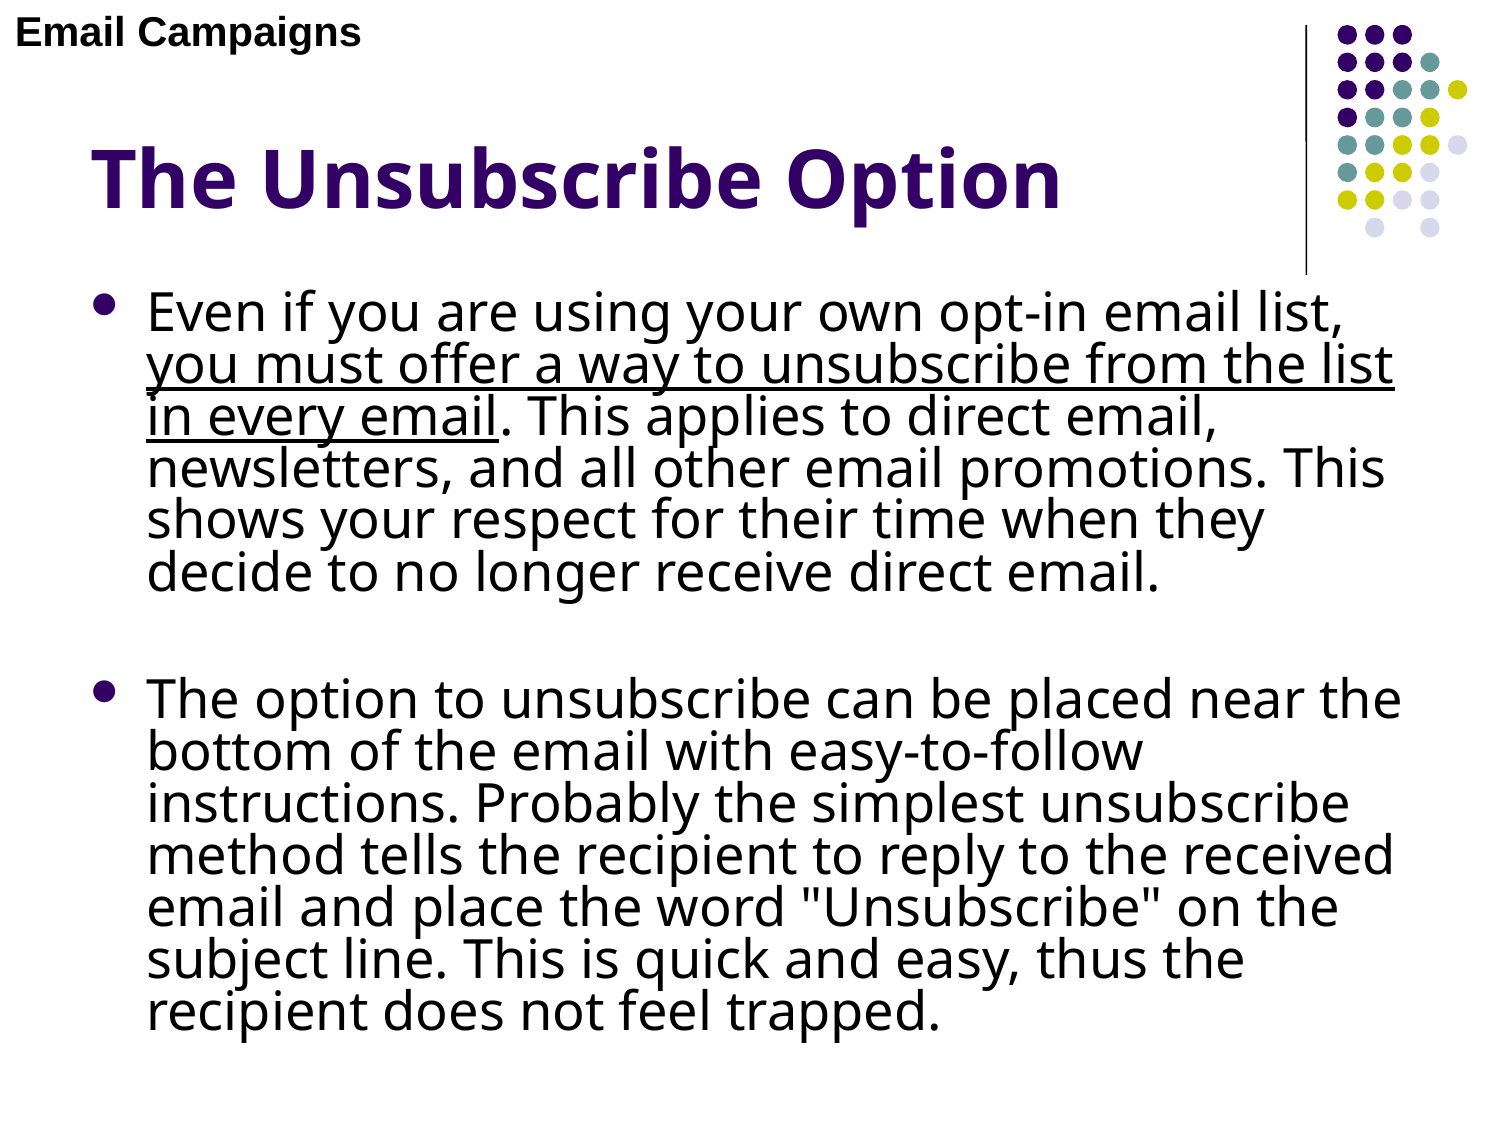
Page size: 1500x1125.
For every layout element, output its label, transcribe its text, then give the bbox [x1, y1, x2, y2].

title The Unsubscribe Option [75, 20, 1313, 233]
text_box Email Campaigns [0, 0, 389, 63]
list Even if you are using your own opt-in email list, you must offer a way to unsubscribe from the list in every email. This applies to direct email, newsletters, and all other email promotions. This shows your respect for their time when they decide to no longer receive direct email. The option to unsubscribe can be placed near the bottom of the email with easy-to-follow instructions. Probably the simplest unsubscribe method tells the recipient to reply to the received email and place the word "Unsubscribe" on the subject line. This is quick and easy, thus the recipient does not feel trapped. [75, 282, 1425, 1006]
